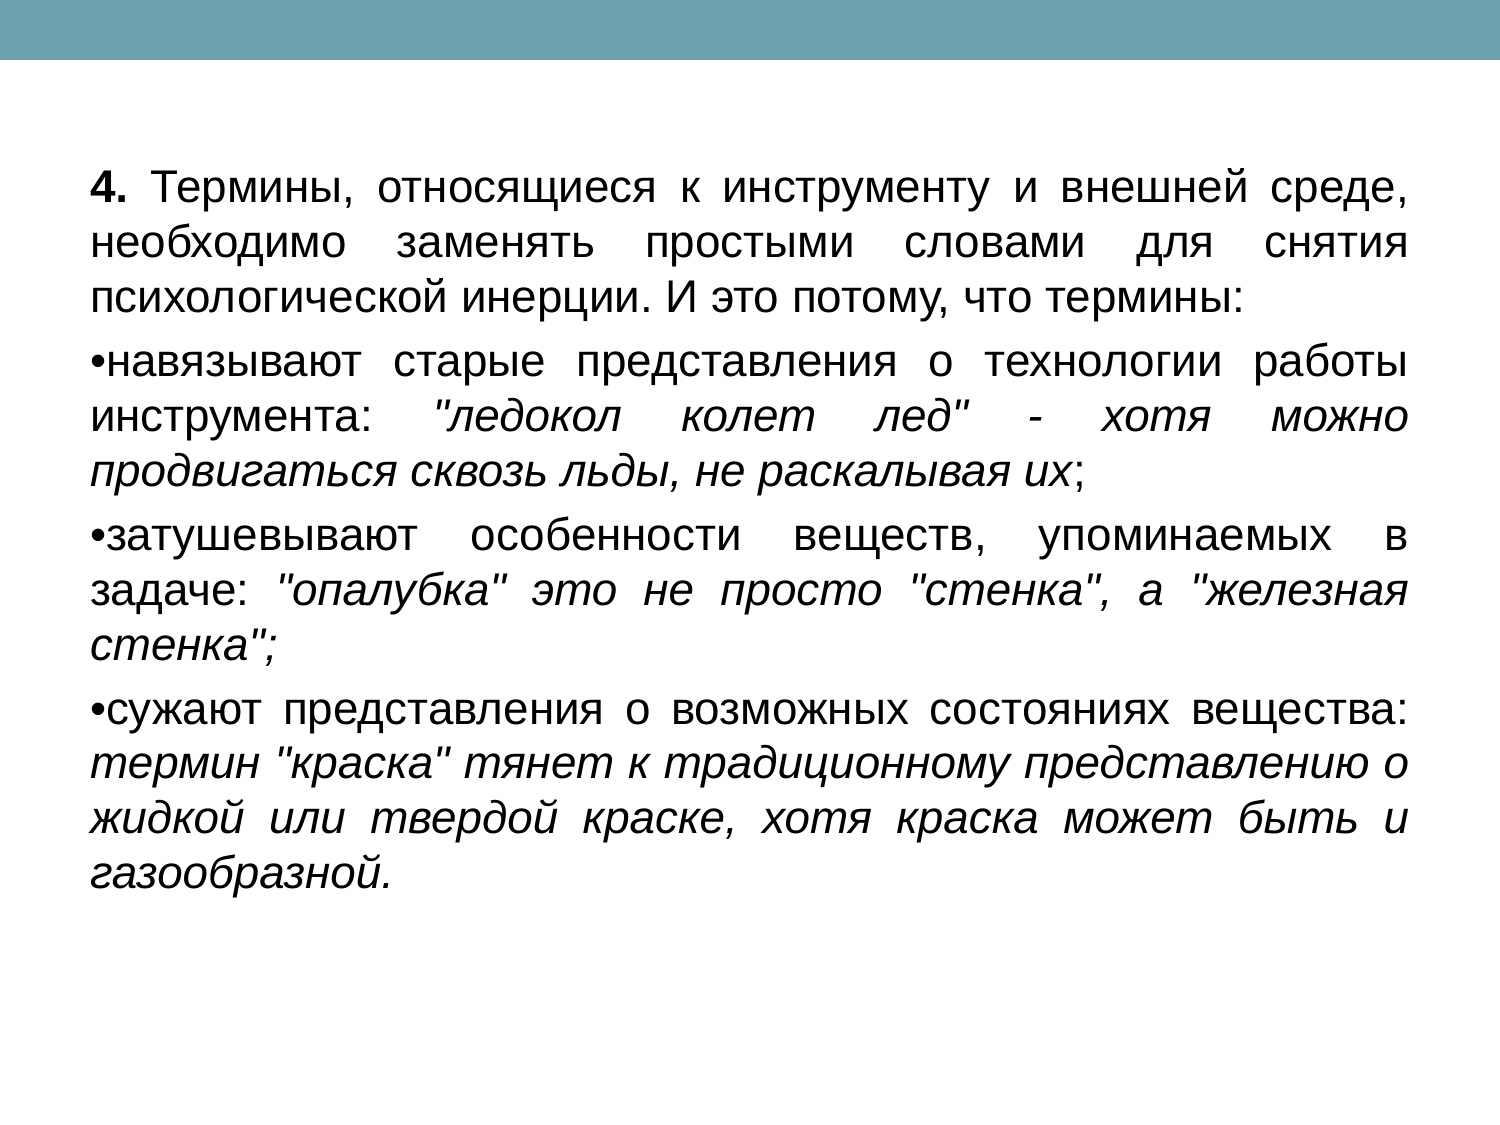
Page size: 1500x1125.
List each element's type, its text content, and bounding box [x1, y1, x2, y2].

list 4. Термины, относящиеся к инструменту и внешней среде, необходимо заменять простыми словами для снятия психологической инерции. И это потому, что термины: •навязывают старые представления о технологии работы инструмента: "ледокол колет лед" - хотя можно продвигаться сквозь льды, не раскалывая их; •затушевывают особенности веществ, упоминаемых в задаче: "опалубка" это не просто "стенка", а "железная стенка"; •сужают представления о возможных состояниях вещества: термин "краска" тянет к традиционному представлению о жидкой или твердой краске, хотя краска может быть и газообразной. [75, 149, 1425, 1063]
